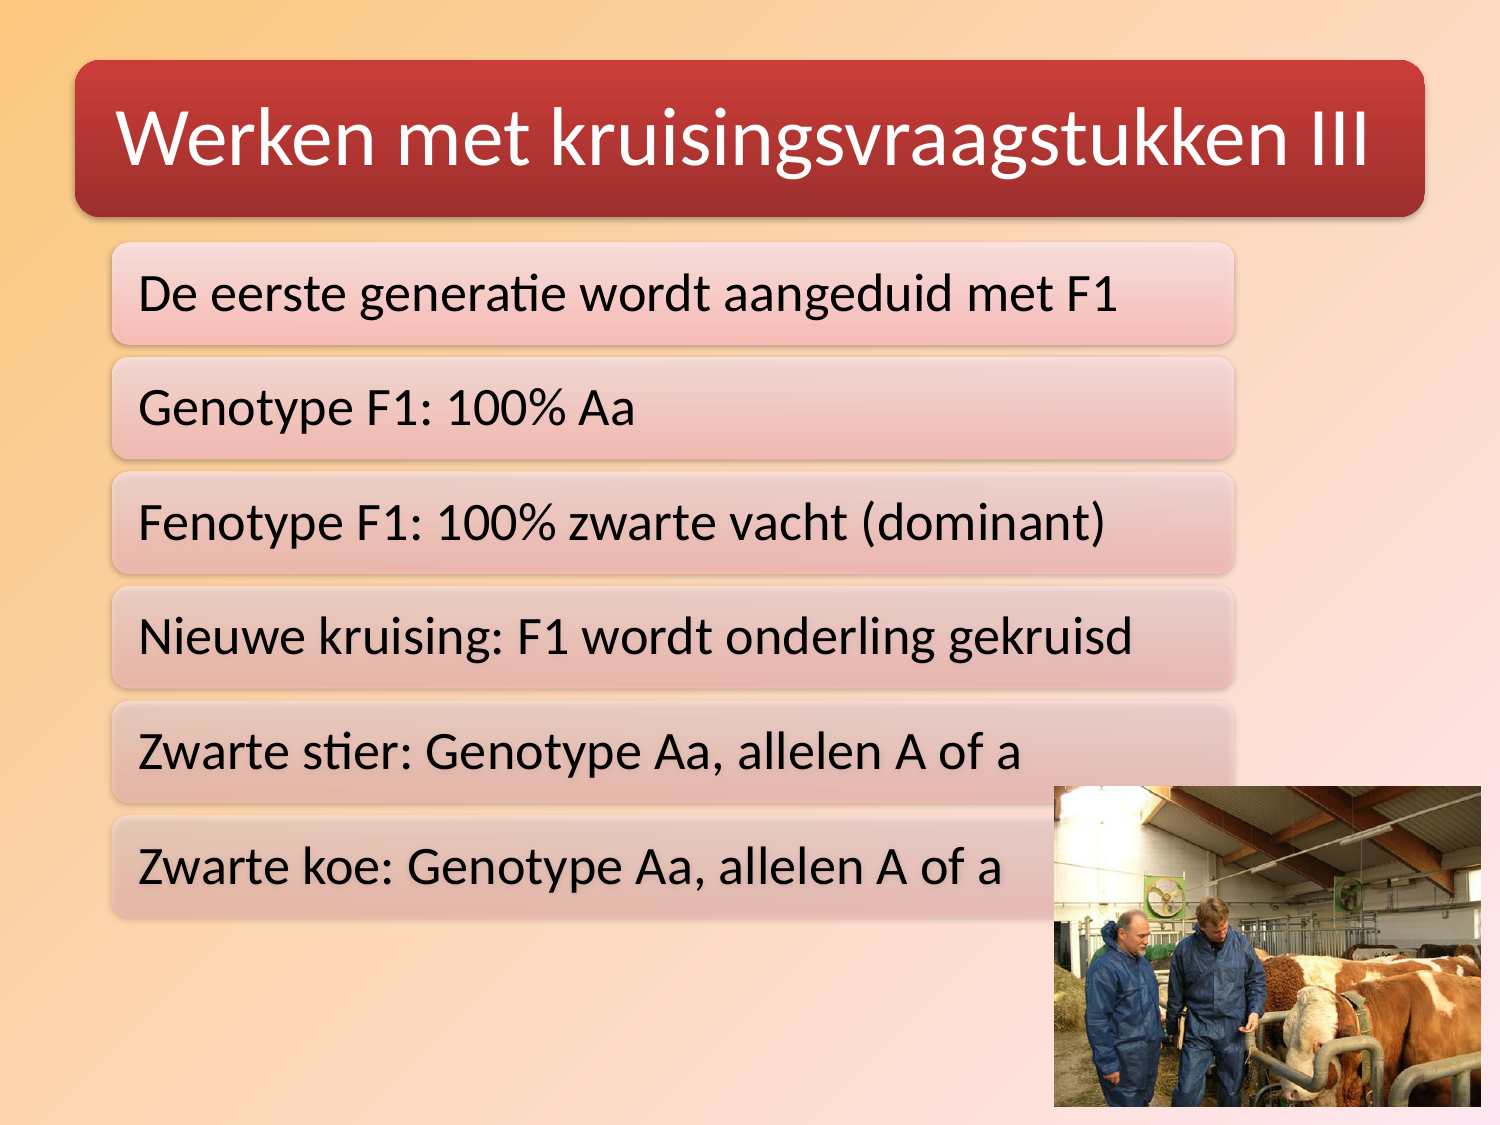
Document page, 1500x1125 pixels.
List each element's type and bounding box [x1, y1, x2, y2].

text_box [25, 0, 431, 159]
picture [1053, 786, 1481, 1107]
text_box [74, 44, 1426, 233]
list [111, 231, 1235, 929]
